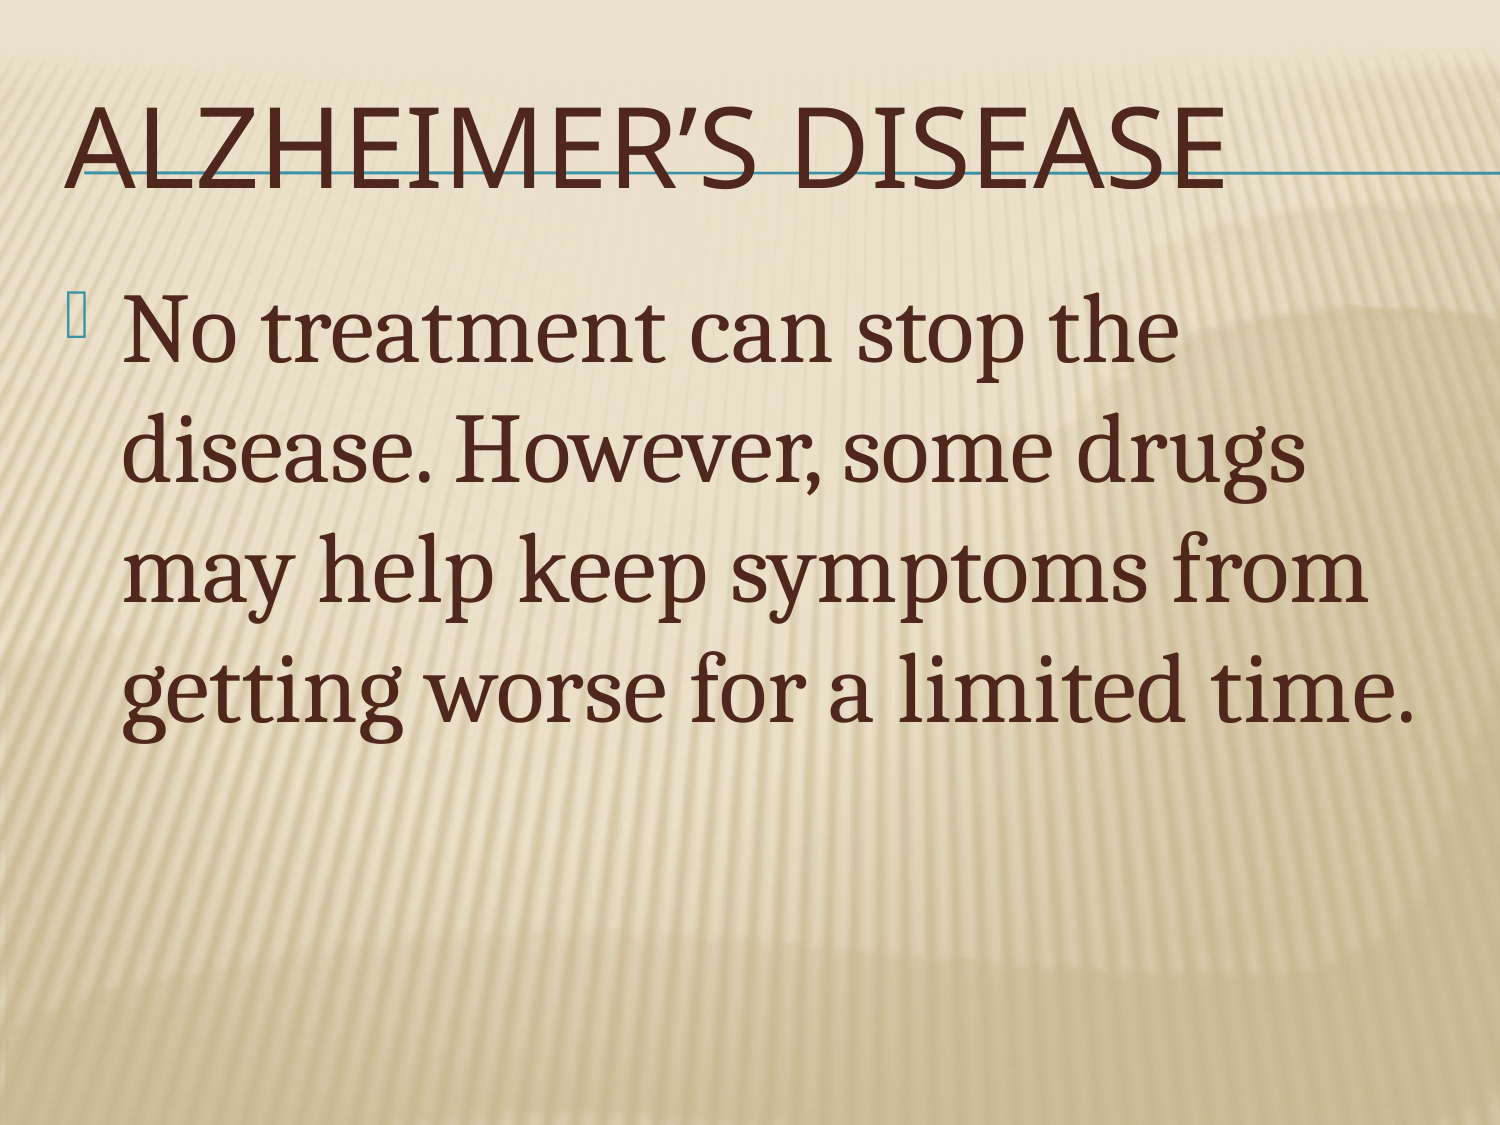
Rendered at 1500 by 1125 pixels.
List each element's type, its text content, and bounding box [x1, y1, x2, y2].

title ALZHEIMER’S DISEASE [50, 75, 1475, 213]
list No treatment can stop the disease. However, some drugs may help keep symptoms from getting worse for a limited time. [50, 254, 1475, 998]
